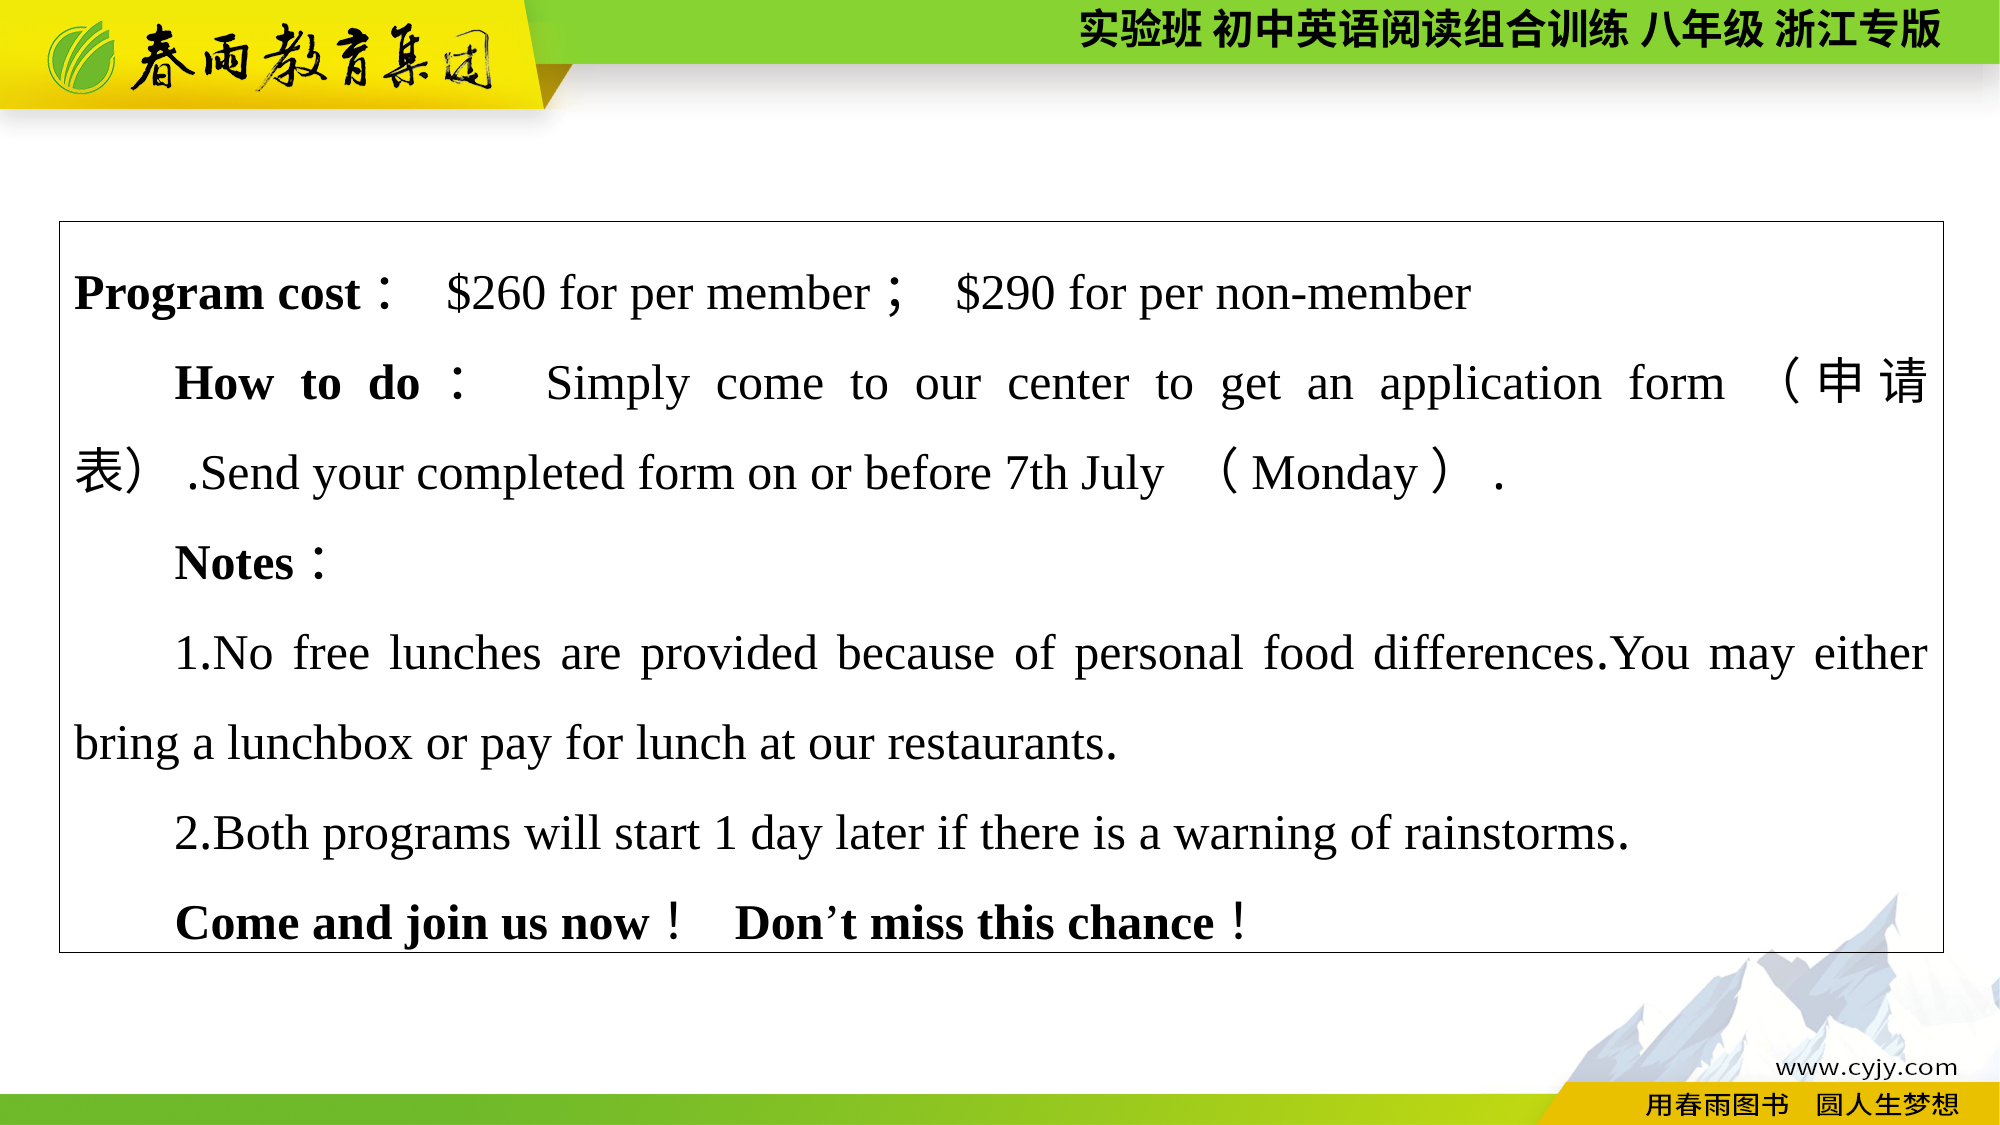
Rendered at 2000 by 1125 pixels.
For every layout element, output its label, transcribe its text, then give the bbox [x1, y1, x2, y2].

list Program cost： $260 for per member； $290 for per non-member How to do： Simply come to our center to get an application form（申请表）.Send your completed form on or before 7th July （Monday）. Notes： 1.No free lunches are provided because of personal food differences.You may either bring a lunchbox or pay for lunch at our restaurants. 2.Both programs will start 1 day later if there is a warning of rainstorms. Come and join us now！ Don’t miss this chance！ [59, 221, 1944, 953]
picture [0, 0, 2000, 1125]
